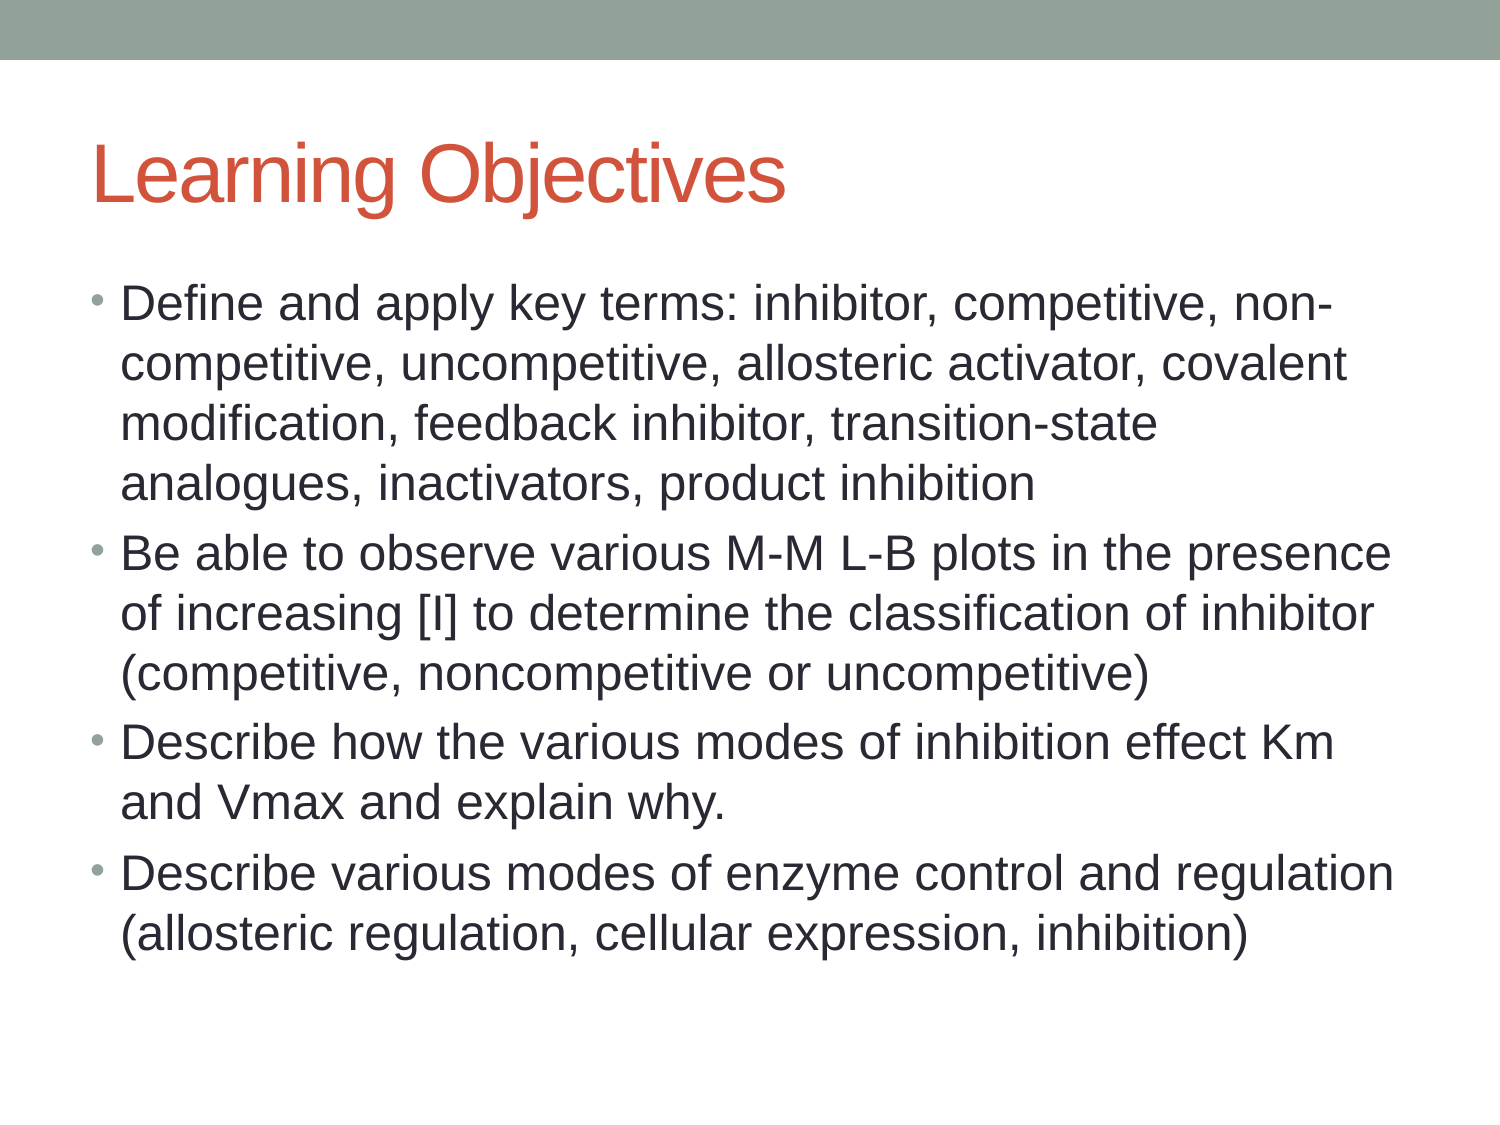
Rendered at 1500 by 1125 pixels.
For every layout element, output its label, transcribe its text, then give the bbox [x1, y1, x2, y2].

list Define and apply key terms: inhibitor, competitive, non-competitive, uncompetitive, allosteric activator, covalent modification, feedback inhibitor, transition-state analogues, inactivators, product inhibition Be able to observe various M-M L-B plots in the presence of increasing [I] to determine the classification of inhibitor (competitive, noncompetitive or uncompetitive) Describe how the various modes of inhibition effect Km and Vmax and explain why. Describe various modes of enzyme control and regulation (allosteric regulation, cellular expression, inhibition) [75, 262, 1425, 1063]
title Learning Objectives [75, 87, 1425, 250]
